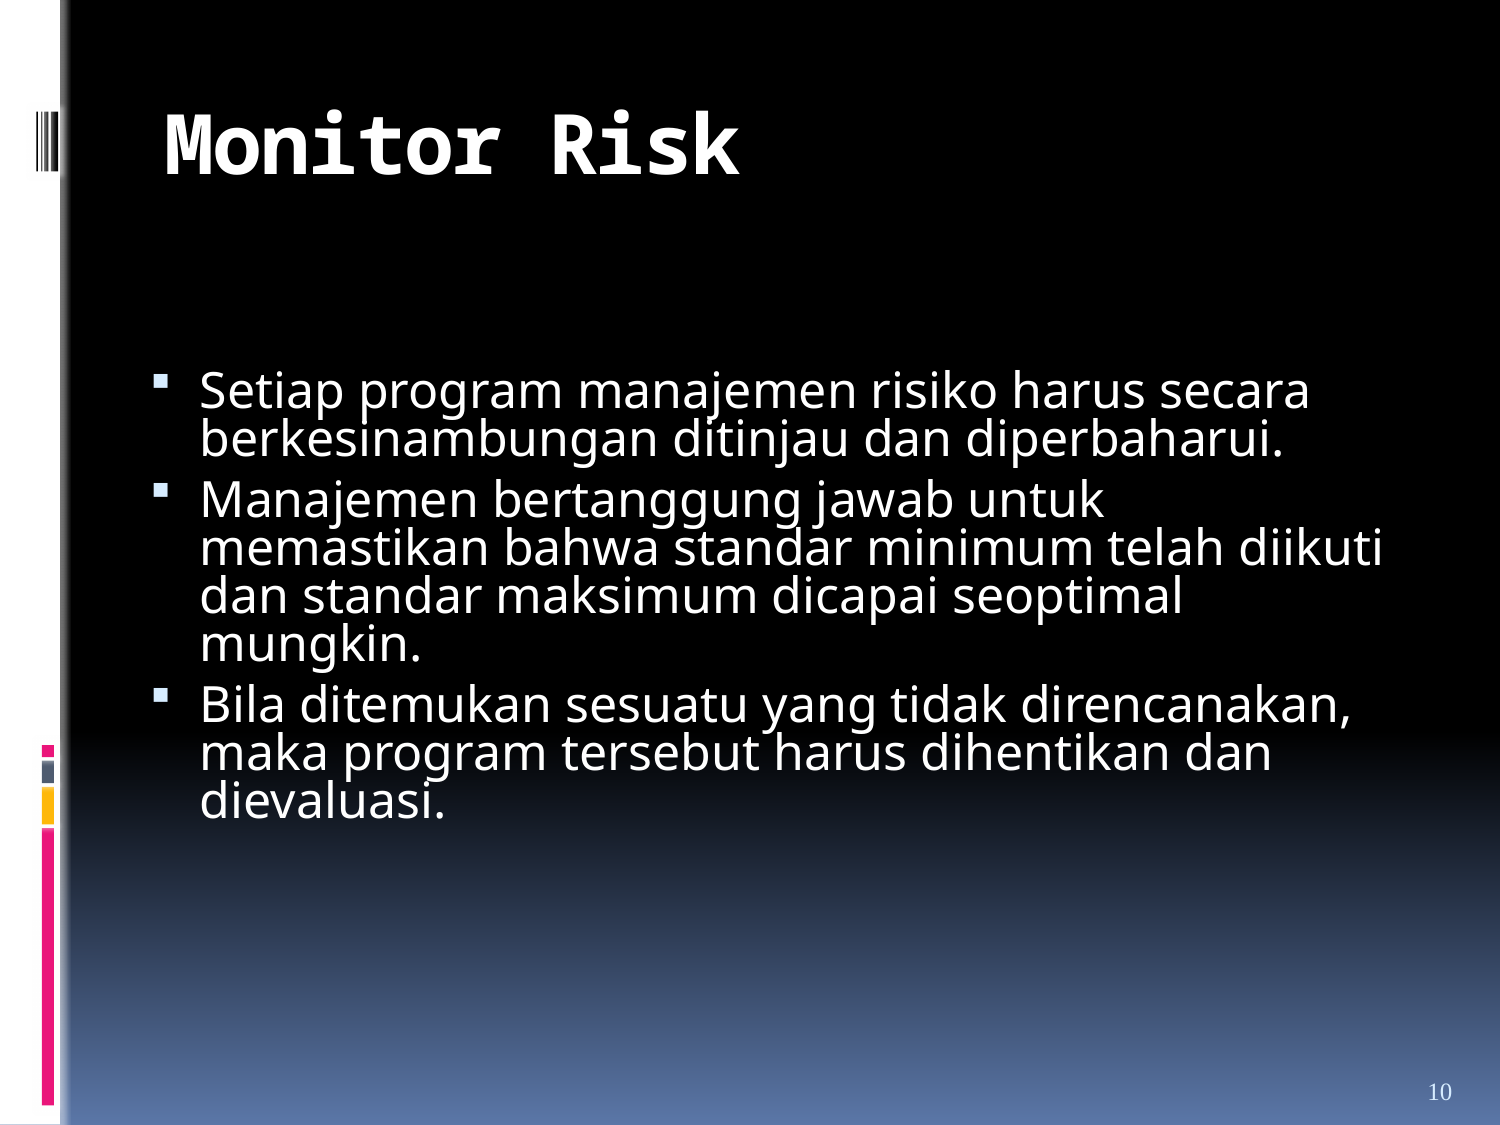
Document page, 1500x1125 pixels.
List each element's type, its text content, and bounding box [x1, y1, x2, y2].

list Setiap program manajemen risiko harus secara berkesinambungan ditinjau dan diperbaharui. Manajemen bertanggung jawab untuk memastikan bahwa standar minimum telah diikuti dan standar maksimum dicapai seoptimal mungkin. Bila ditemukan sesuatu yang tidak direncanakan, maka program tersebut harus dihentikan dan dievaluasi. [125, 362, 1401, 838]
title Monitor Risk [150, 83, 1425, 234]
slide_number 10 [1412, 1052, 1488, 1113]
